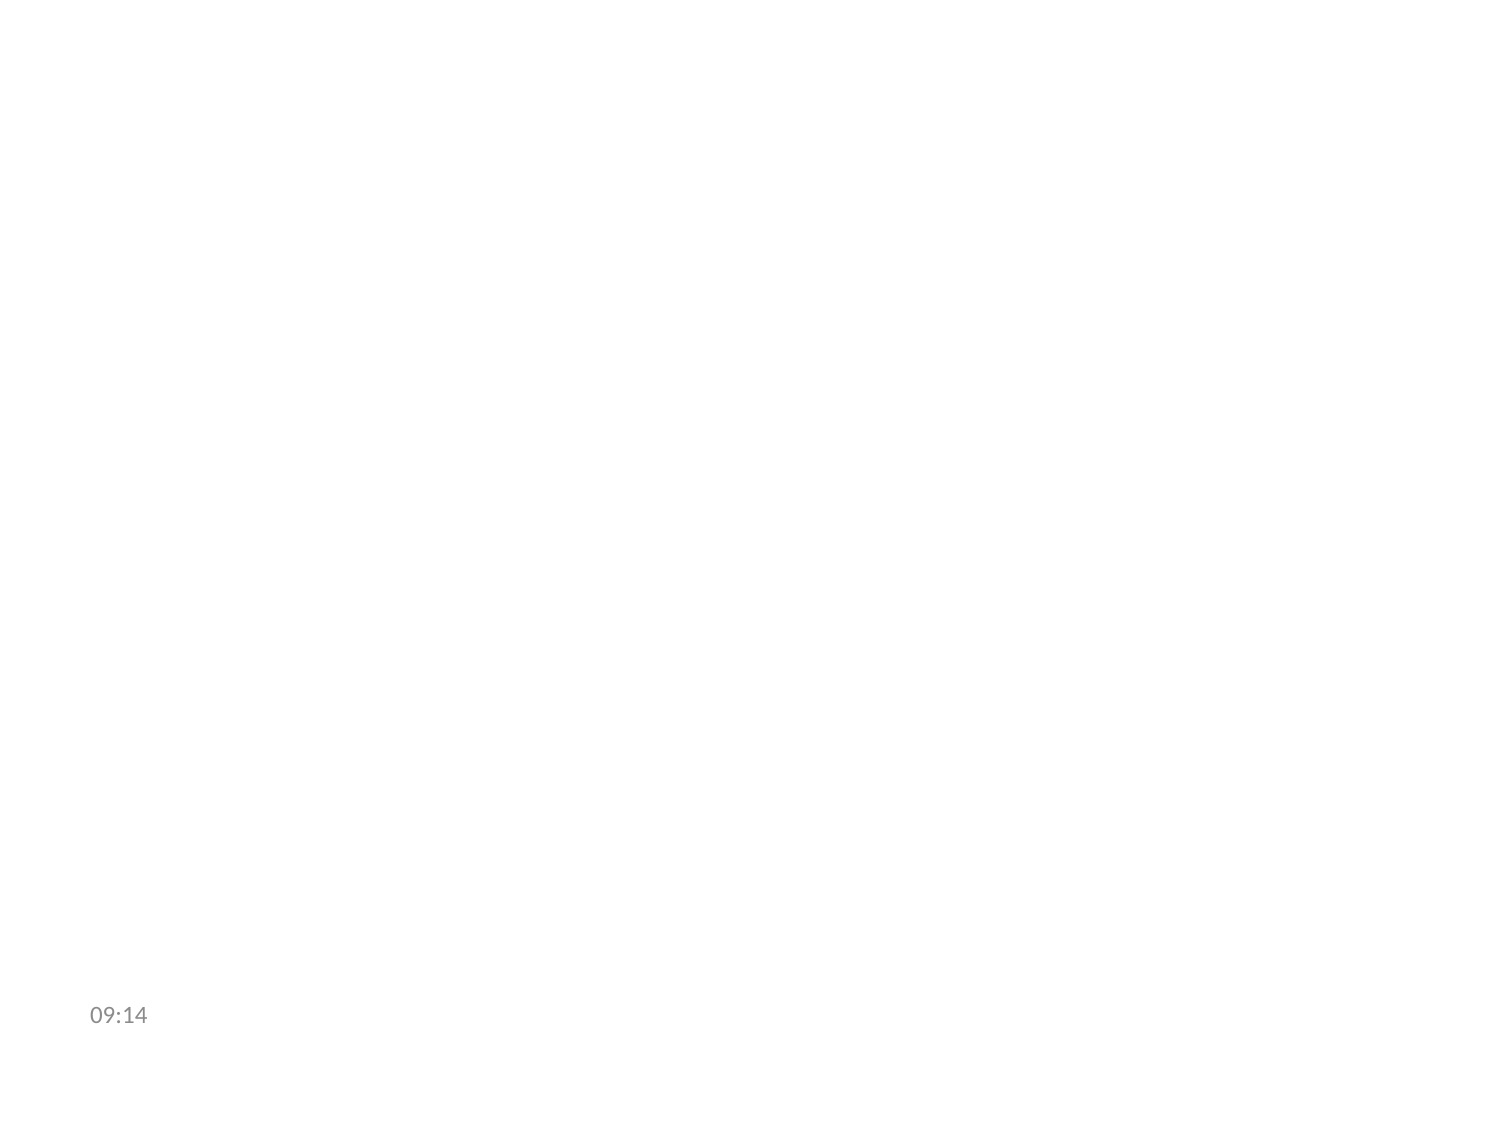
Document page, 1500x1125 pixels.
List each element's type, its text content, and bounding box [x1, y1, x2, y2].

text_box 15:35 [75, 983, 425, 1044]
